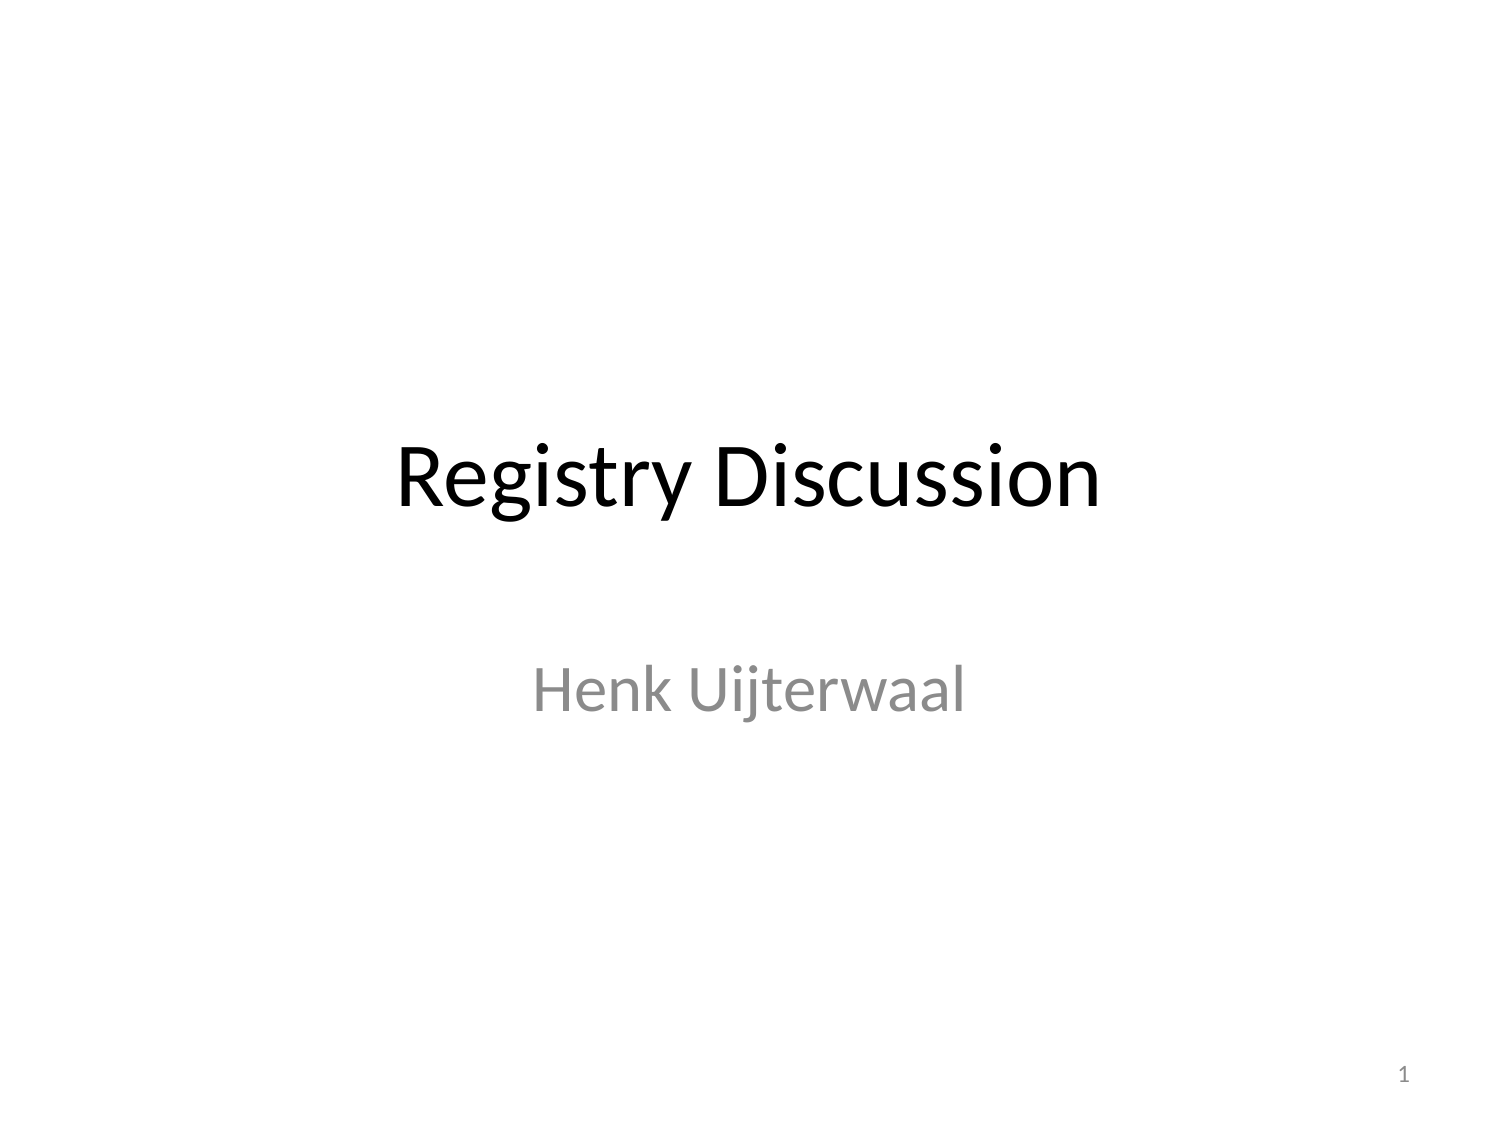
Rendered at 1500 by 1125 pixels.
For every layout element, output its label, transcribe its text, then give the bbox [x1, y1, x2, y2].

title Registry Discussion [112, 349, 1388, 591]
slide_number 1 [1074, 1042, 1425, 1103]
subtitle Henk Uijterwaal [225, 637, 1275, 925]
